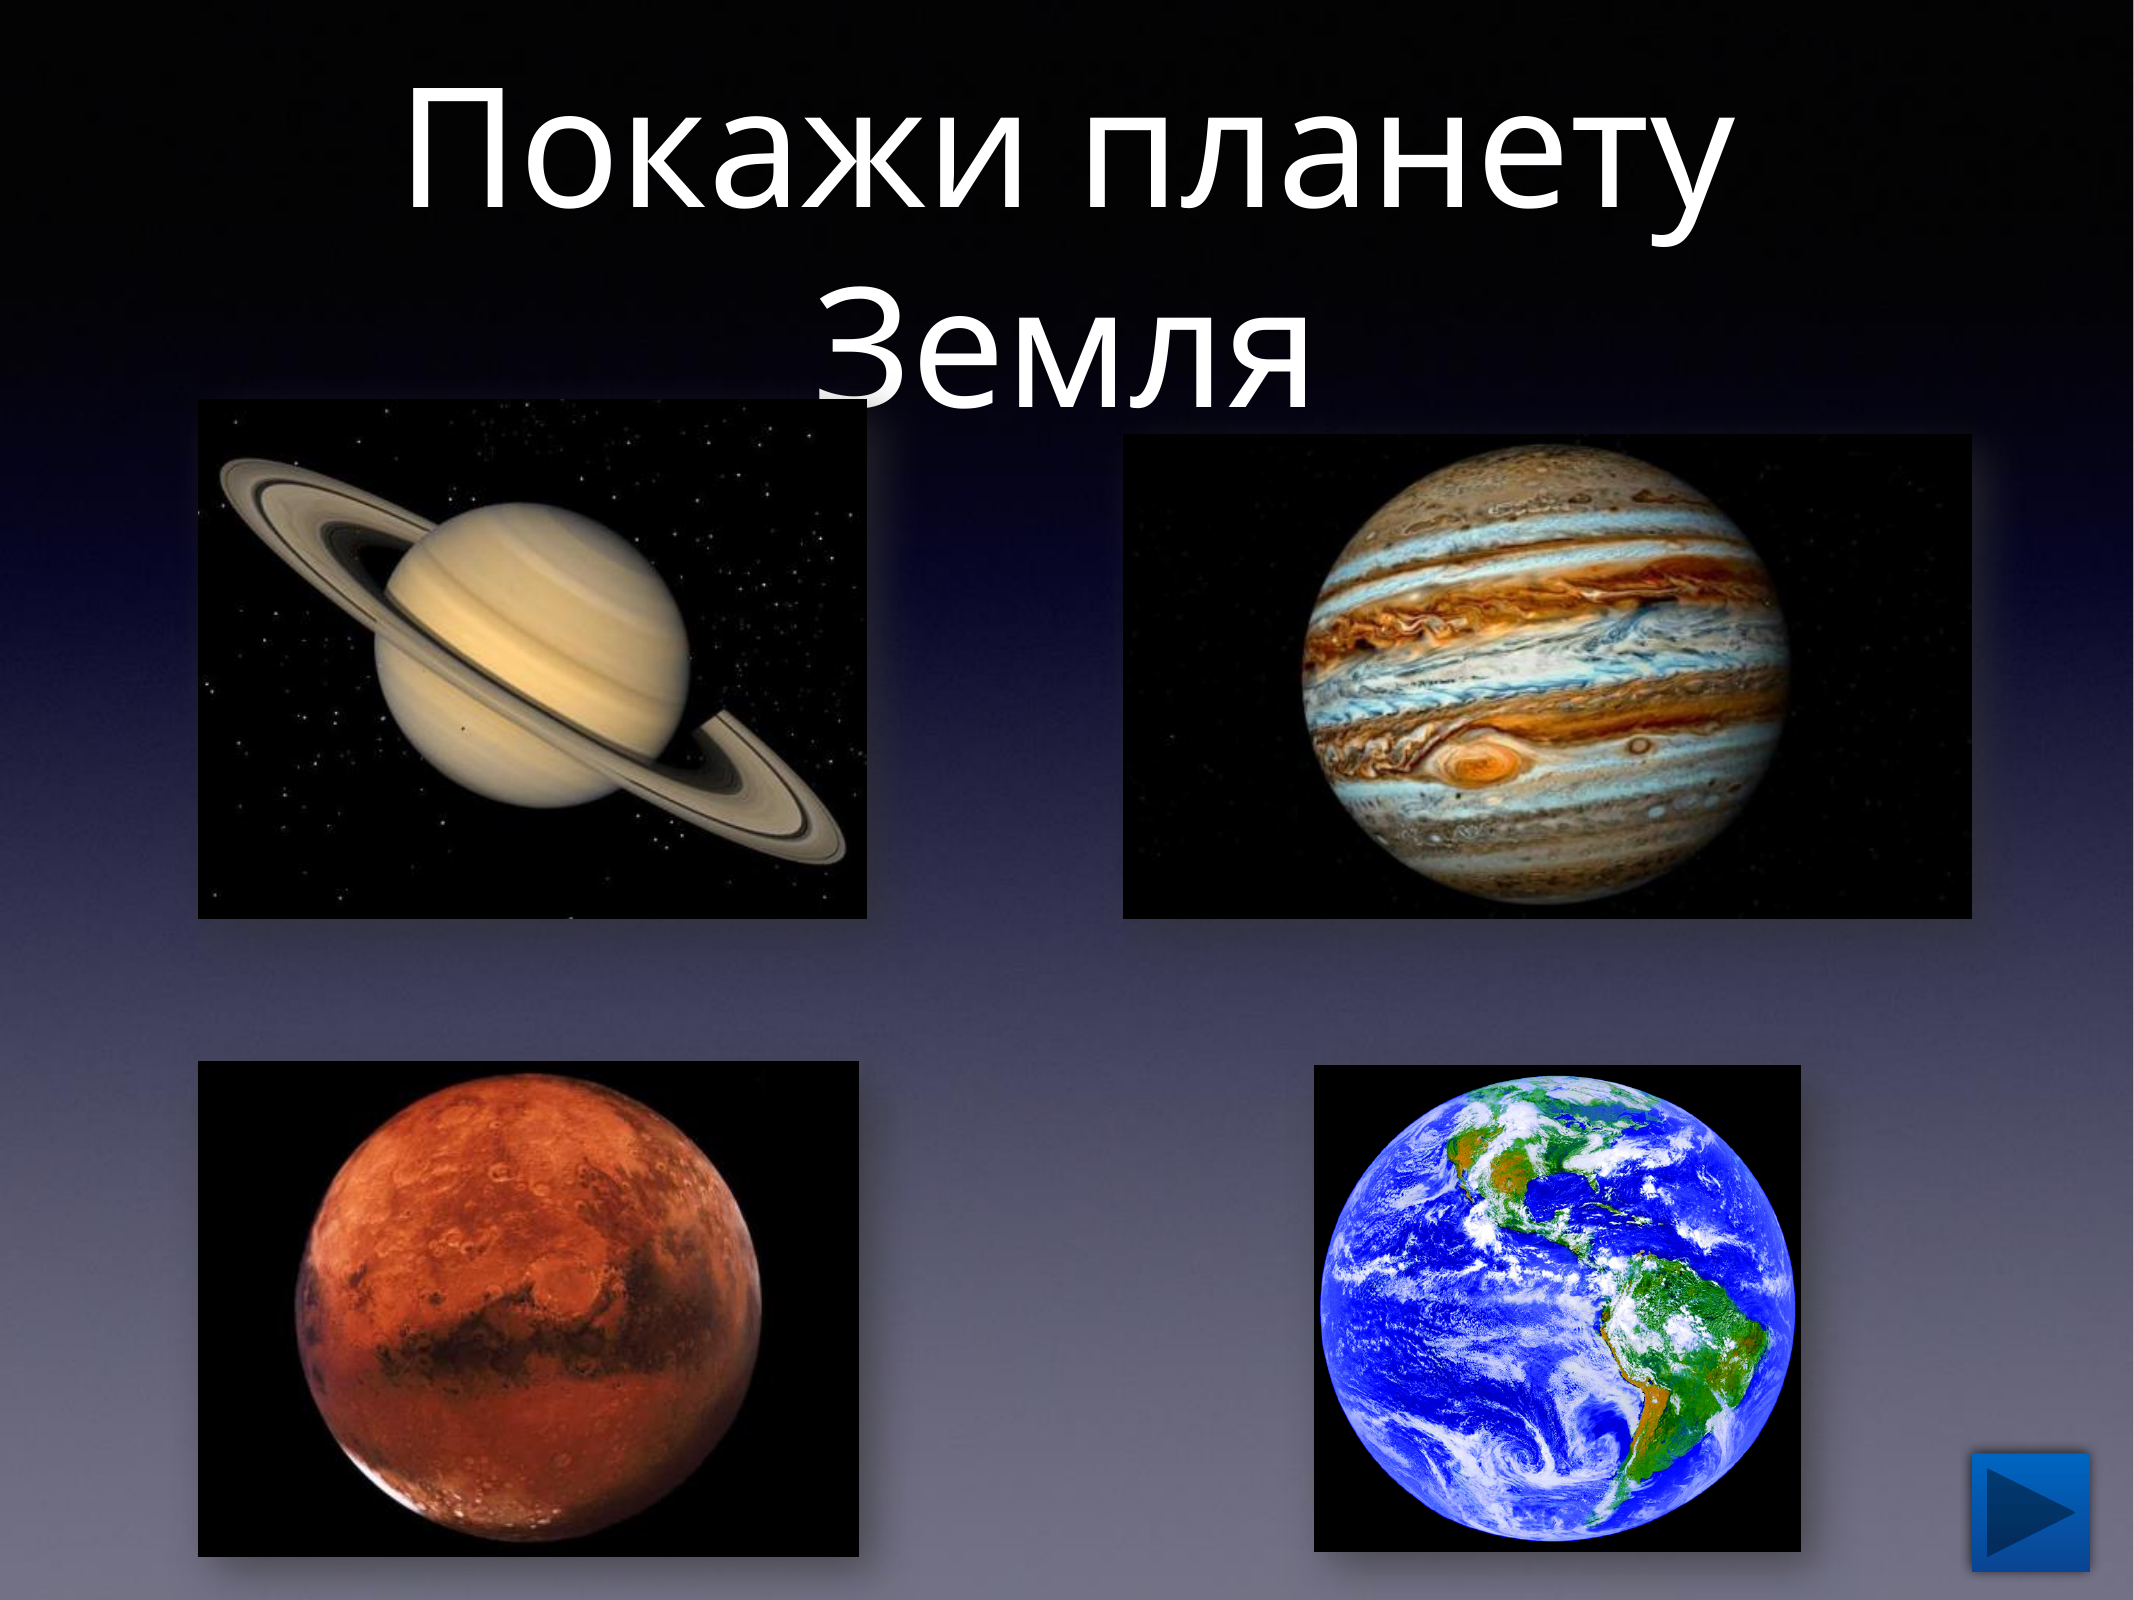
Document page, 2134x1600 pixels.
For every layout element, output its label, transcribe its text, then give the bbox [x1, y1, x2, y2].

title Покажи планету Земля [155, 66, 1978, 416]
picture [0, 0, 2134, 1600]
text_box [1971, 1453, 2091, 1572]
